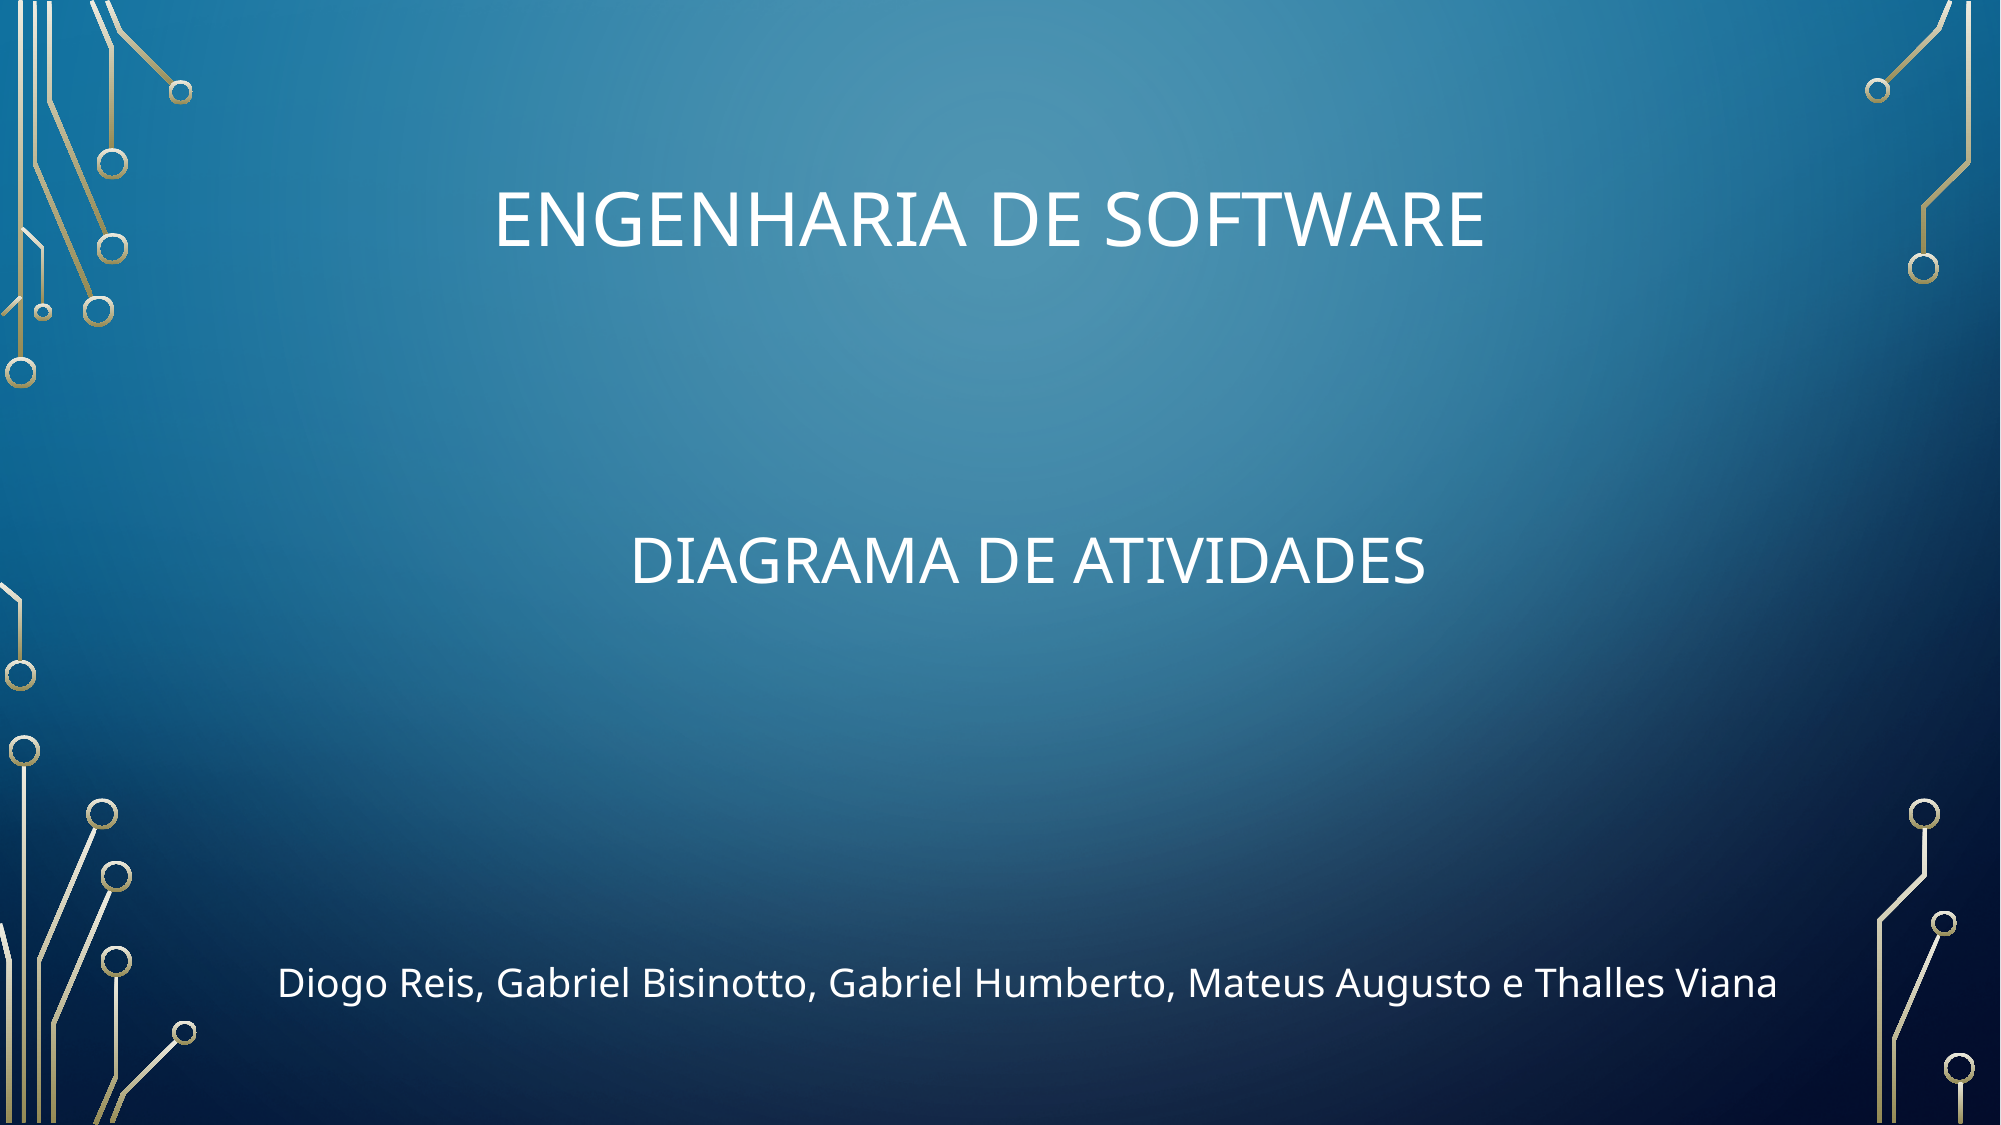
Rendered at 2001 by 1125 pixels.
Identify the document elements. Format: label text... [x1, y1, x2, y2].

list DIAGRAMA DE ATIVIDADES Diogo Reis, Gabriel Bisinotto, Gabriel Humberto, Mateus Augusto e Thalles Viana [205, 497, 1853, 1019]
title Engenharia de software [187, 101, 1813, 344]
